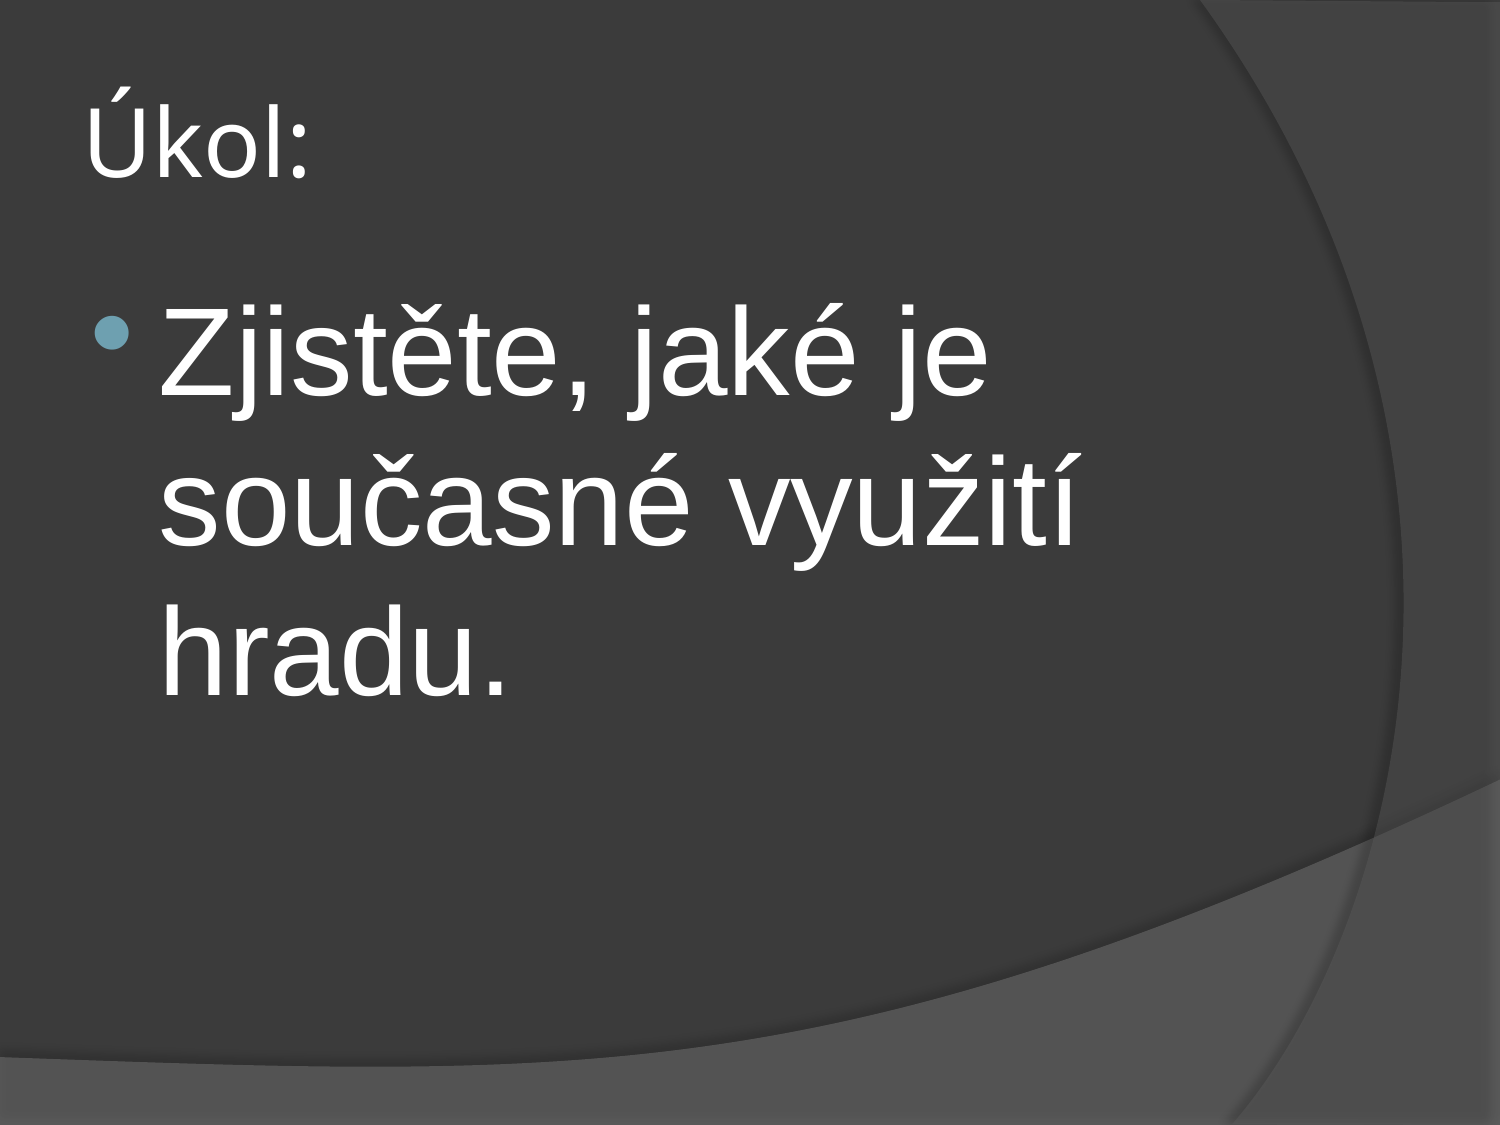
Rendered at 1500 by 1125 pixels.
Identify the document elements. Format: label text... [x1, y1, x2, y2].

title Úkol: [75, 45, 1300, 233]
list Zjistěte, jaké je současné využití hradu. [75, 262, 1300, 1005]
